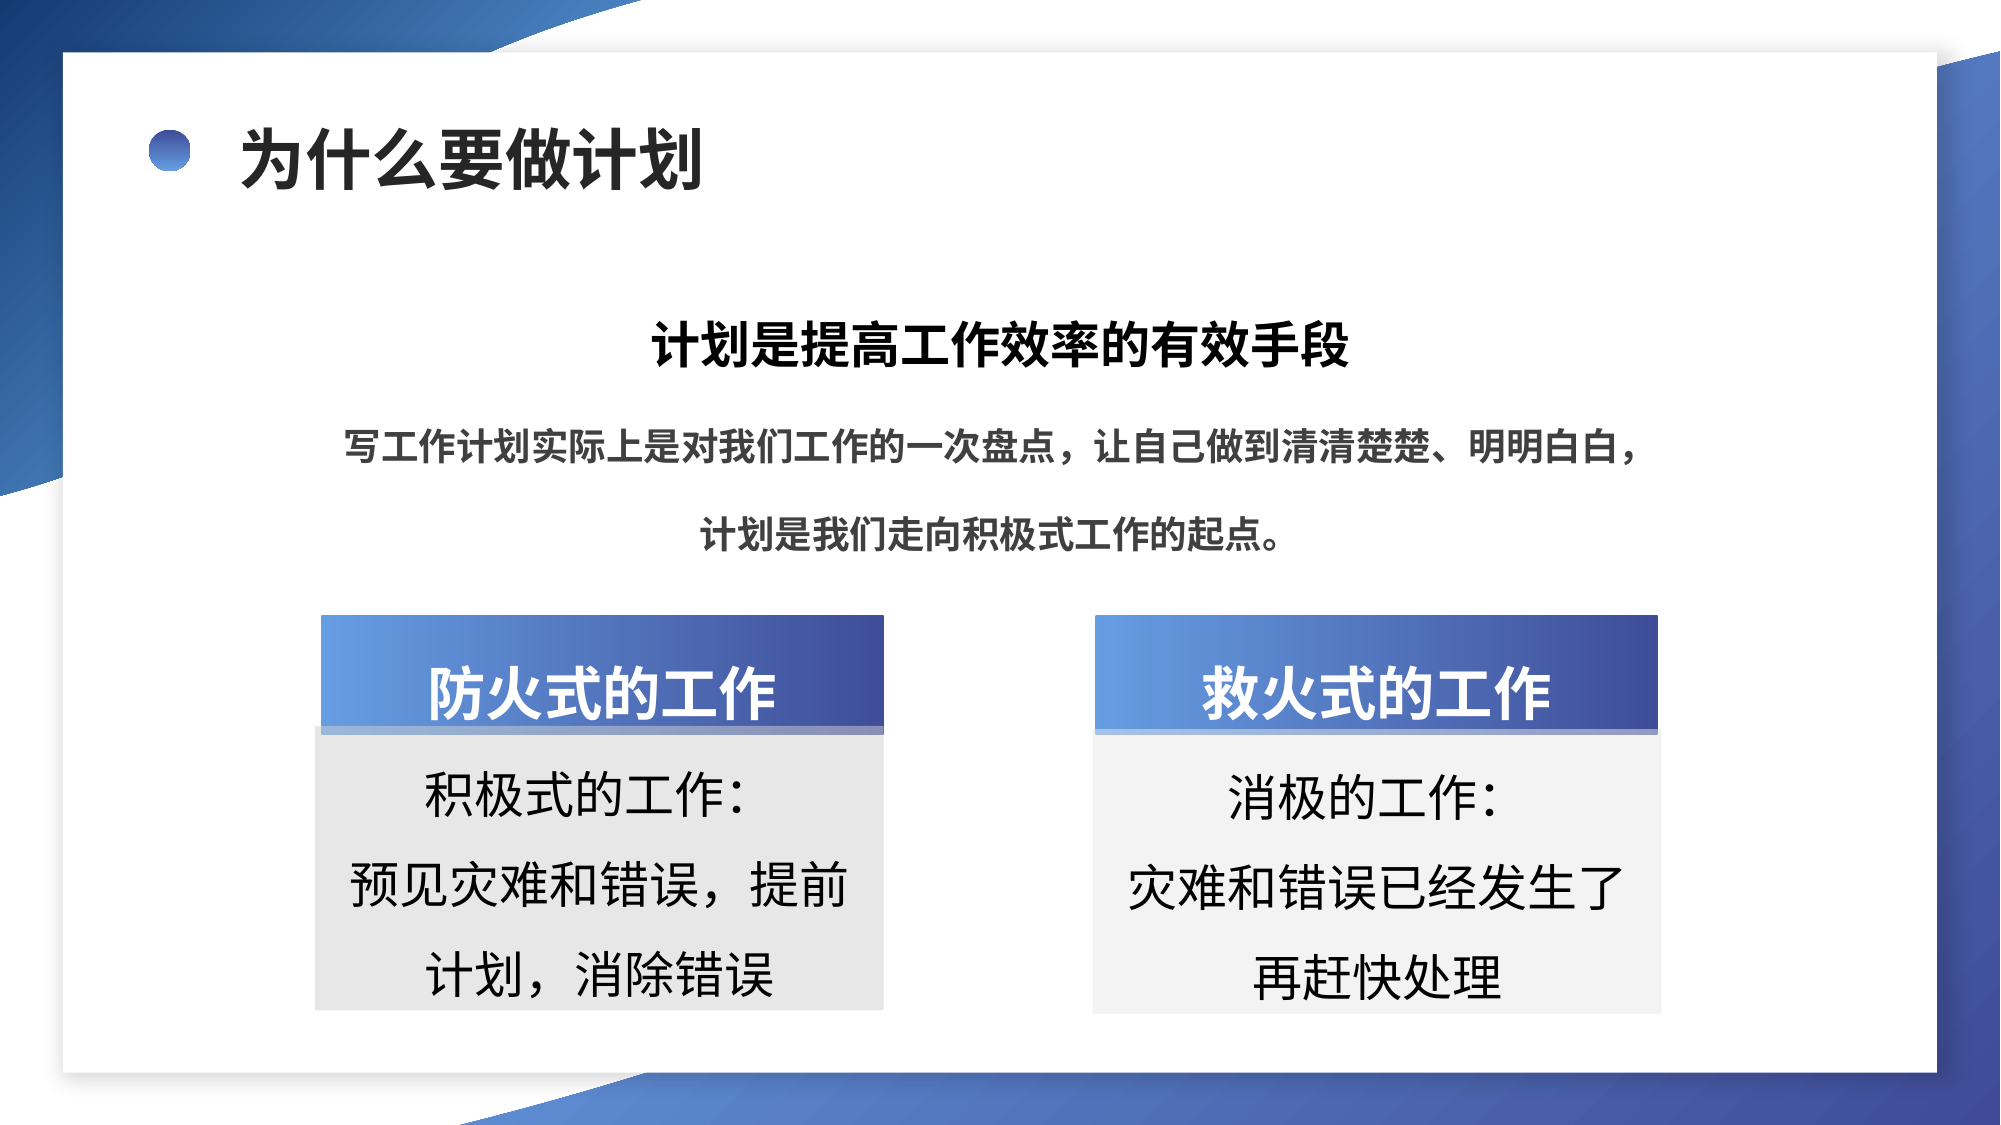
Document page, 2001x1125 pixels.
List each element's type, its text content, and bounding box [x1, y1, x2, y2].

text_box 消极的工作： 灾难和错误已经发生了再赶快处理 [1092, 729, 1662, 1014]
text_box [147, 128, 192, 173]
text_box 积极式的工作： 预见灾难和错误，提前计划，消除错误 [314, 725, 884, 1011]
text_box 为什么要做计划 [223, 109, 772, 189]
text_box 写工作计划实际上是对我们工作的一次盘点，让自己做到清清楚楚、明明白白， 计划是我们走向积极式工作的起点。 [226, 398, 1774, 558]
text_box 计划是提高工作效率的有效手段 [605, 299, 1395, 396]
text_box 救火式的工作 [1095, 615, 1658, 729]
text_box [62, 51, 1938, 1074]
text_box 防火式的工作 [321, 615, 884, 725]
text_box [456, 50, 2000, 1125]
text_box [0, 0, 642, 497]
